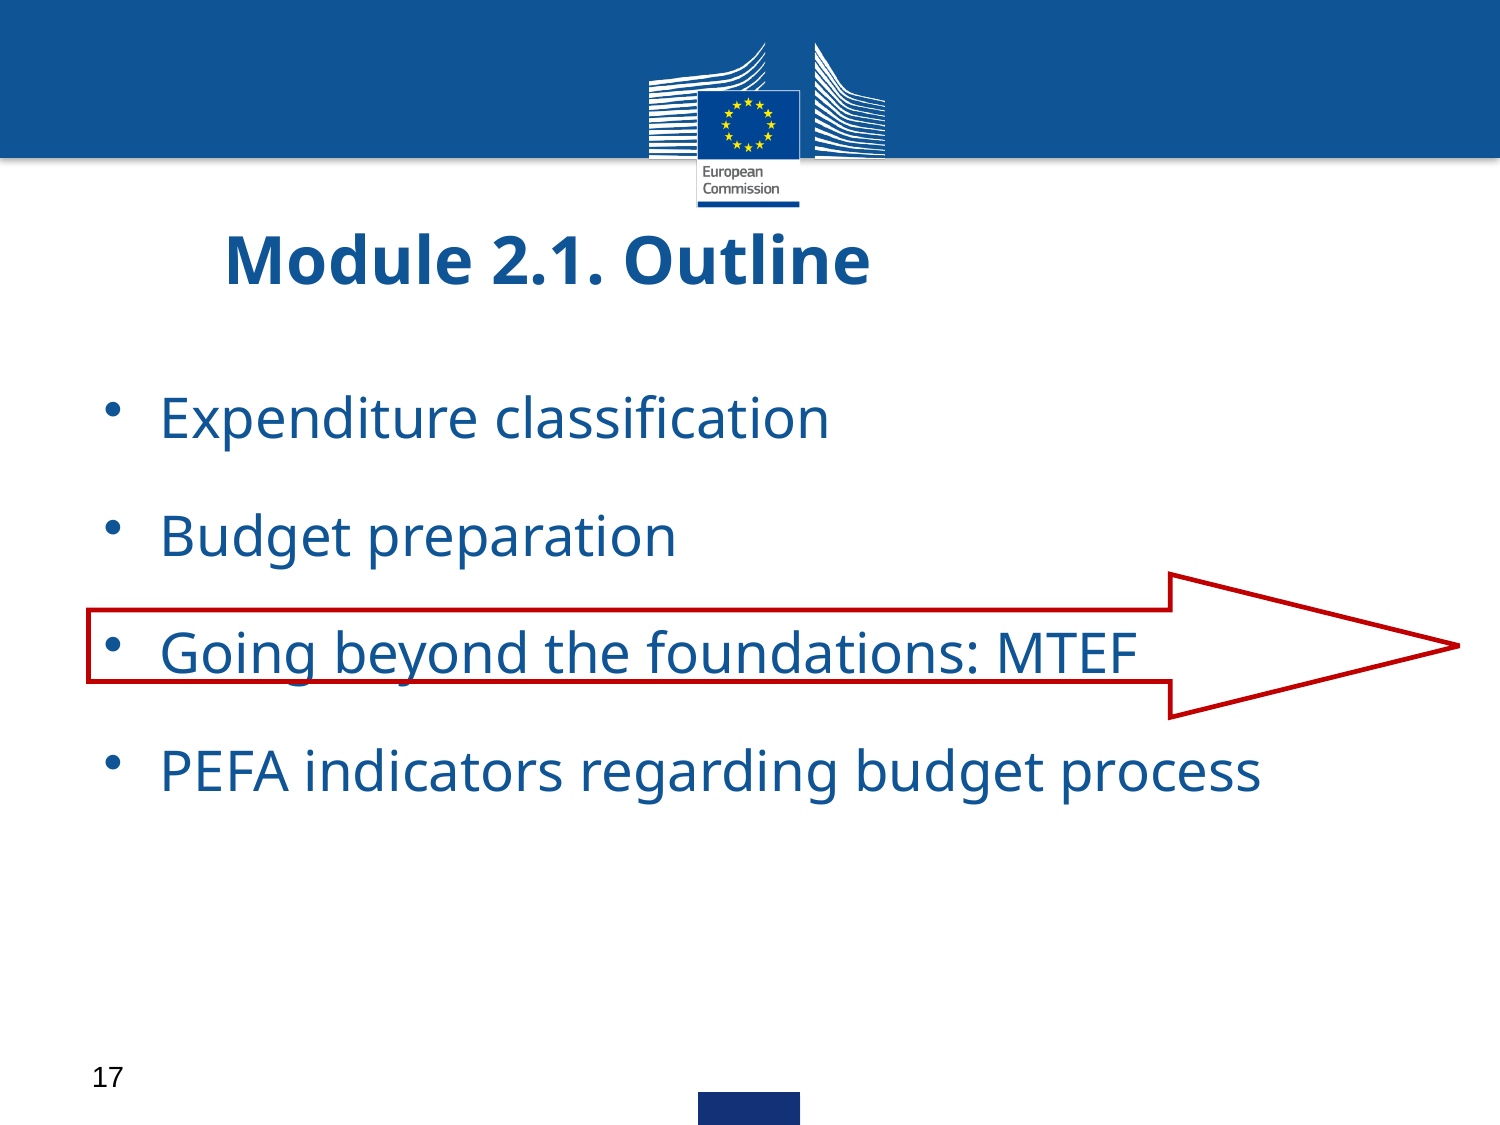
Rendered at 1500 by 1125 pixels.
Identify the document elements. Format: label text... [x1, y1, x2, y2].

text_box [88, 574, 1460, 718]
picture [649, 42, 885, 164]
slide_number 17 [76, 1022, 553, 1102]
title Module 2.1. Outline [0, 164, 1278, 352]
list Expenditure classification Budget preparation Going beyond the foundations: MTEF PEFA indicators regarding budget process [88, 375, 1425, 636]
list Expenditure classification Budget preparation Going beyond the foundations: MTEF PEFA indicators regarding budget process [88, 655, 1425, 1025]
